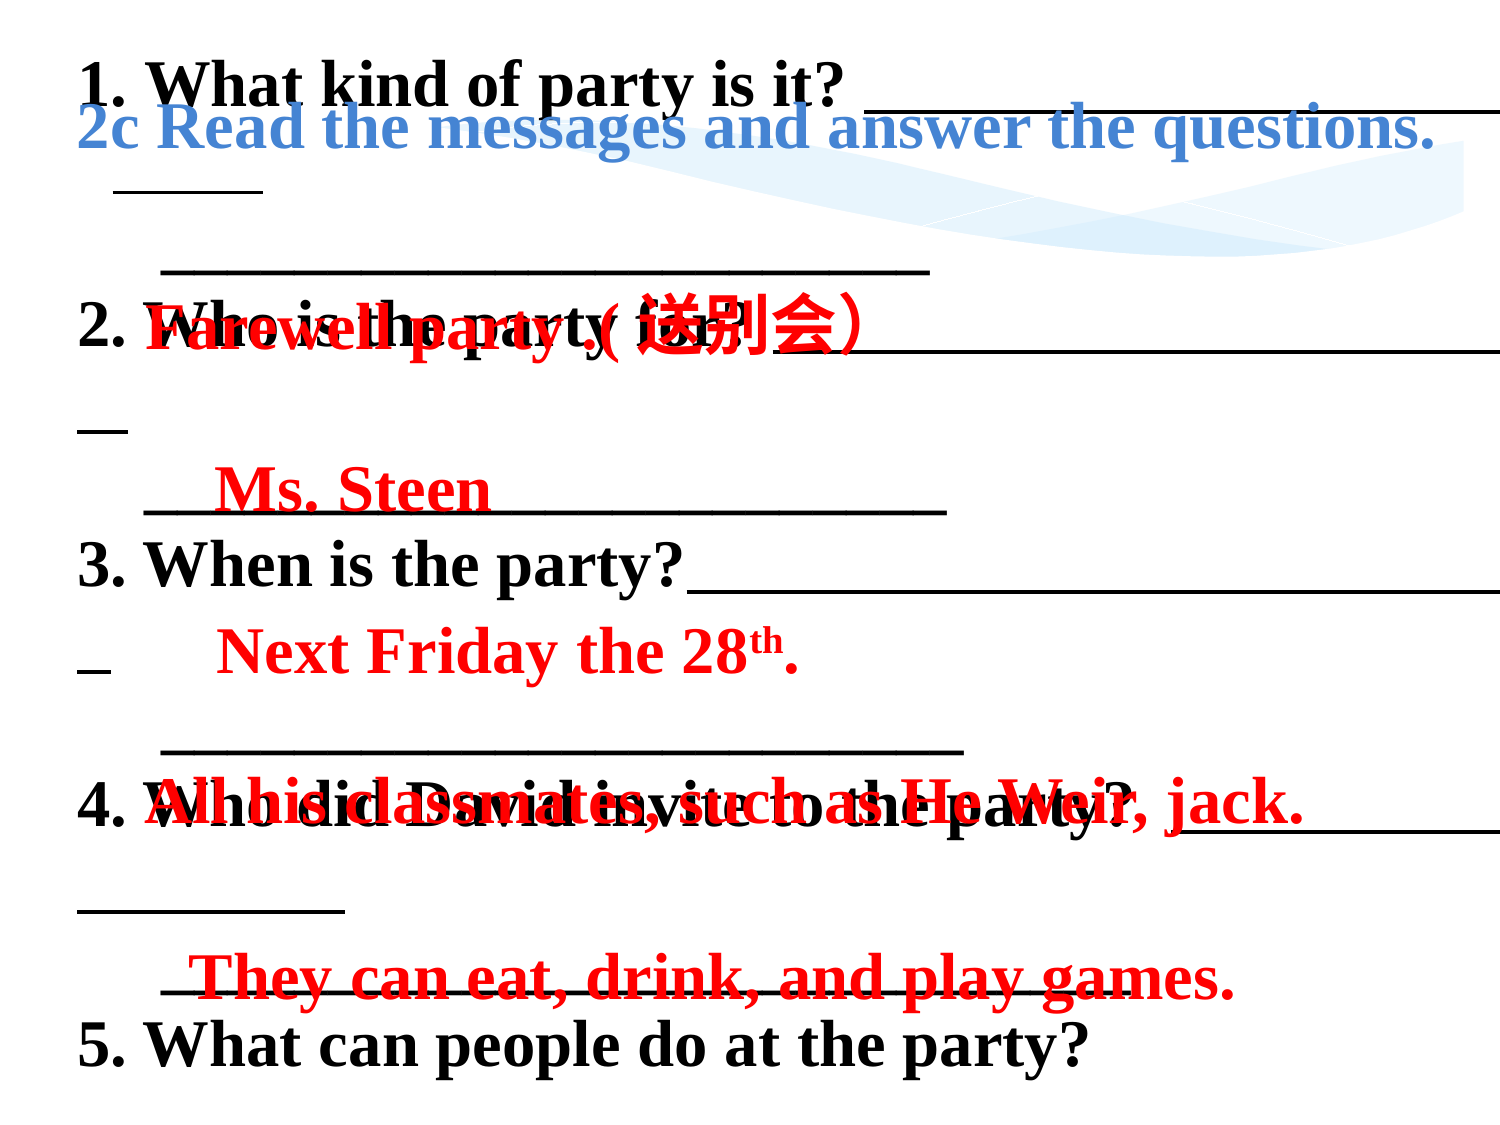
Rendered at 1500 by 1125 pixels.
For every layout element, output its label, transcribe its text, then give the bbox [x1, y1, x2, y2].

text_box All his classmates, such as He Weir, jack. [129, 749, 1322, 845]
text_box Ms. Steen [199, 437, 508, 533]
text_box Farewell party .(送别会） [130, 275, 935, 370]
text_box They can eat, drink, and play games. [173, 925, 1269, 1020]
text_box What kind of party is it? _______________________ 2. Who is the party for? ________________________ 3. When is the party? ________________________ 4. Who did David invite to the party? _____________________________ 5. What can people do at the party? _____________________________ [62, 0, 1500, 1125]
text_box Next Friday the 28th. [201, 599, 816, 695]
text_box 2c Read the messages and answer the questions. [62, 74, 1453, 170]
